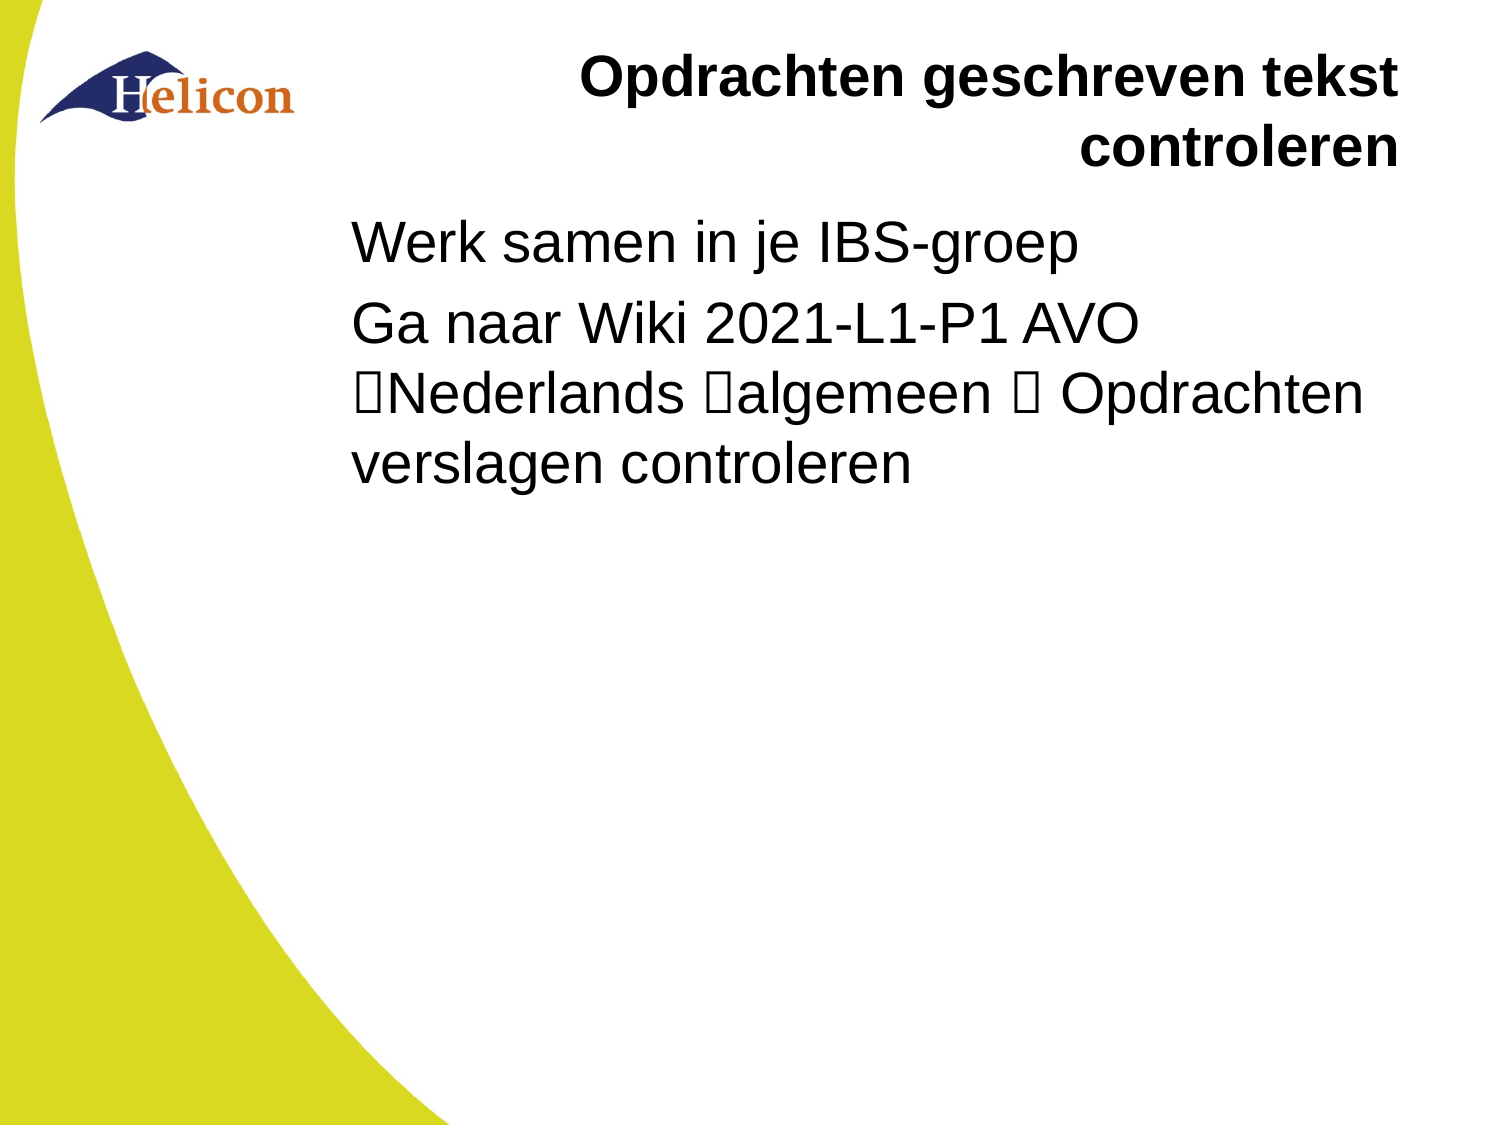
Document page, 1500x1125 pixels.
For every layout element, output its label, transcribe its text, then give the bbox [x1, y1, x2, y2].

title Opdrachten geschreven tekst controleren [324, 54, 1415, 161]
list Werk samen in je IBS-groep Ga naar Wiki 2021-L1-P1 AVO Nederlands algemeen  Opdrachten verslagen controleren [336, 196, 1425, 1005]
picture [0, 0, 1500, 1125]
